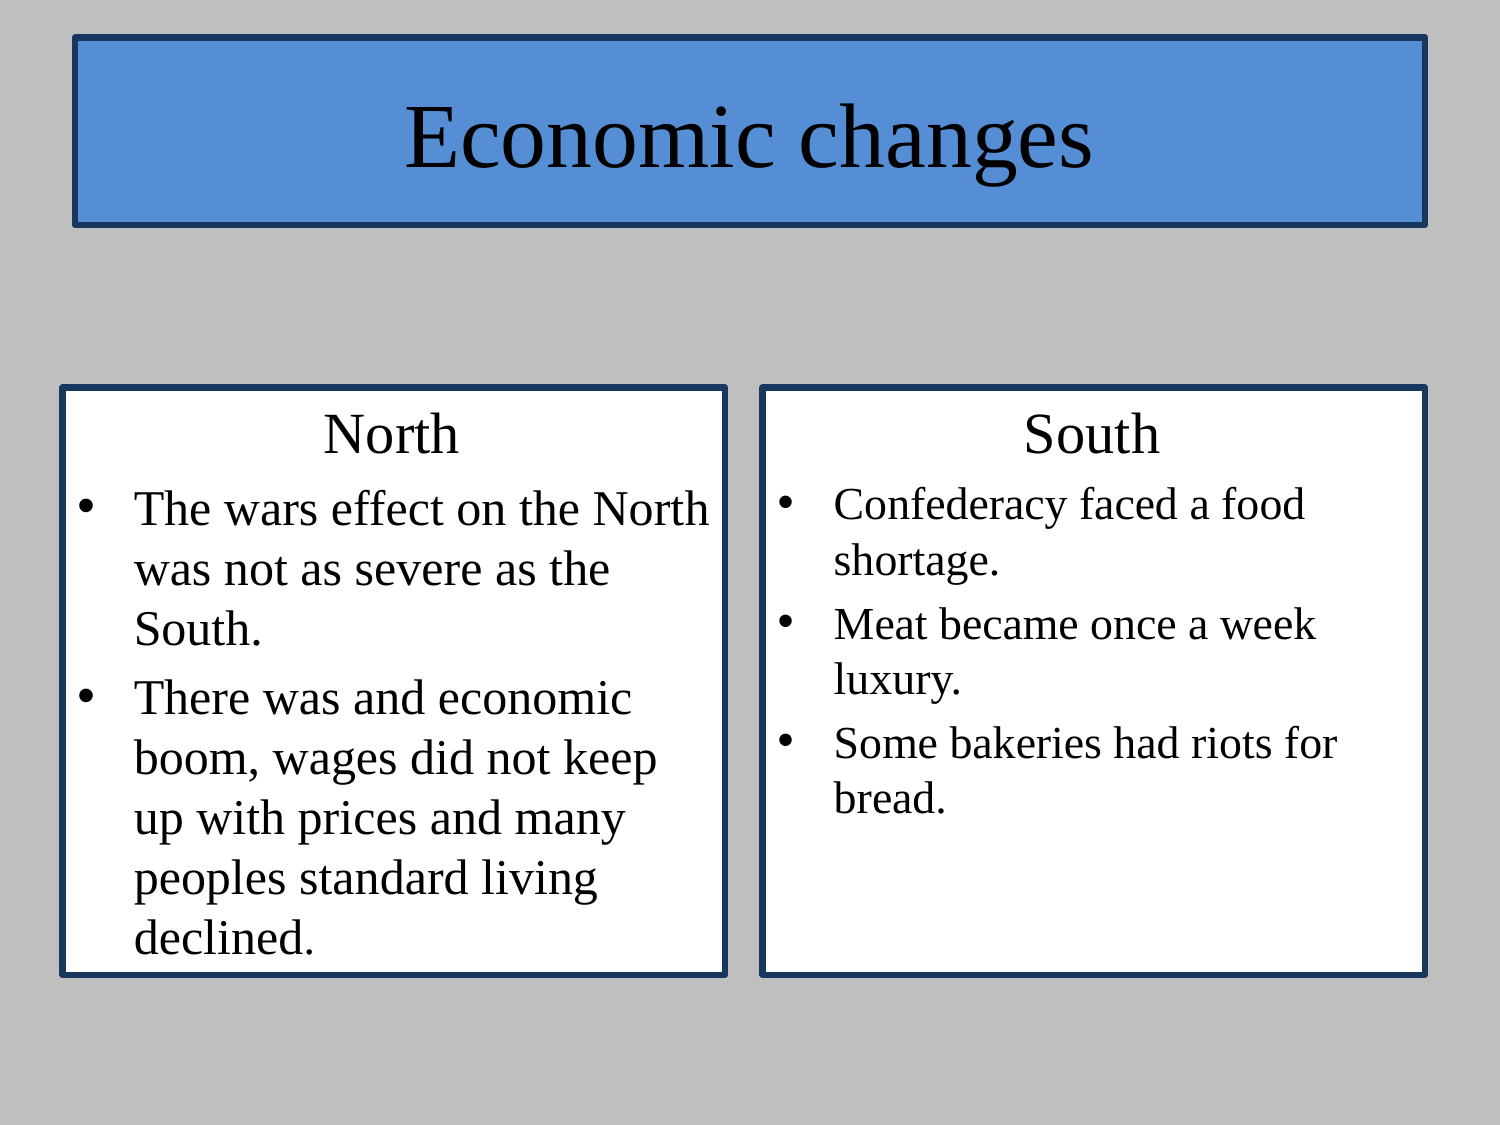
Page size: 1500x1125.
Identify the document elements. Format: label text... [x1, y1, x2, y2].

title Economic changes [75, 37, 1425, 225]
list North The wars effect on the North was not as severe as the South. There was and economic boom, wages did not keep up with prices and many peoples standard living declined. [62, 387, 725, 975]
list South Confederacy faced a food shortage. Meat became once a week luxury. Some bakeries had riots for bread. [762, 387, 1425, 975]
